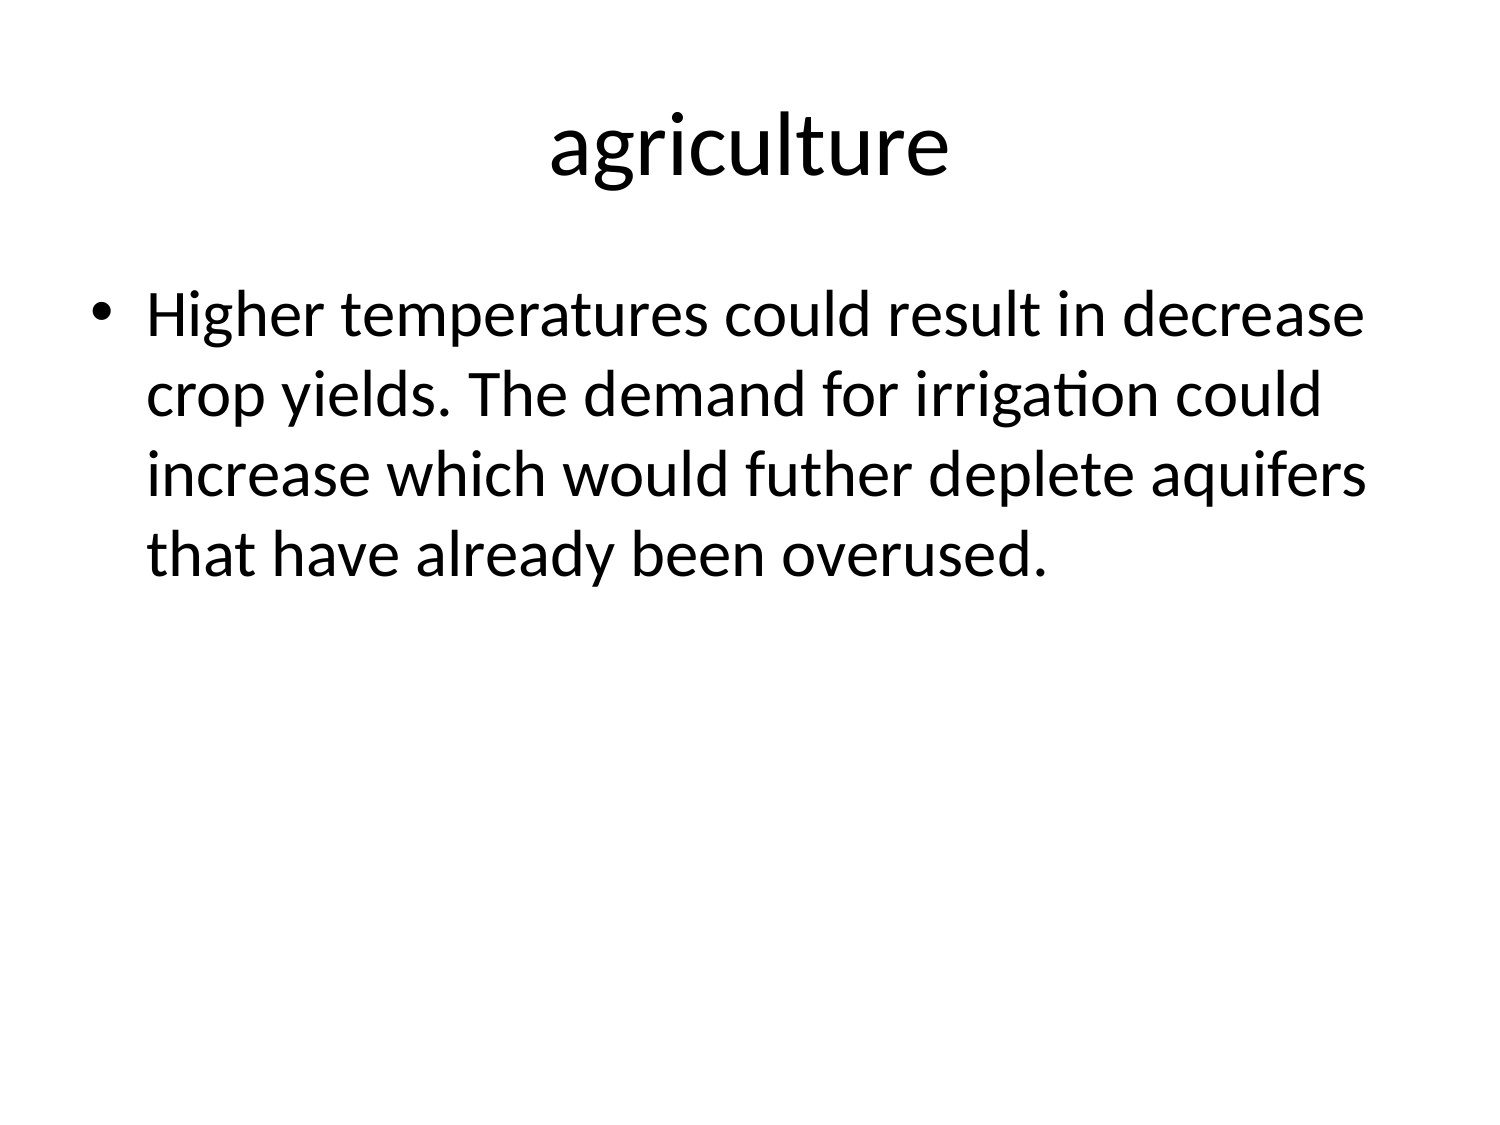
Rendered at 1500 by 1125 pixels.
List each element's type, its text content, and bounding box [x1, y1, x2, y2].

title agriculture [75, 45, 1425, 233]
list Higher temperatures could result in decrease crop yields. The demand for irrigation could increase which would futher deplete aquifers that have already been overused. [75, 262, 1425, 1005]
